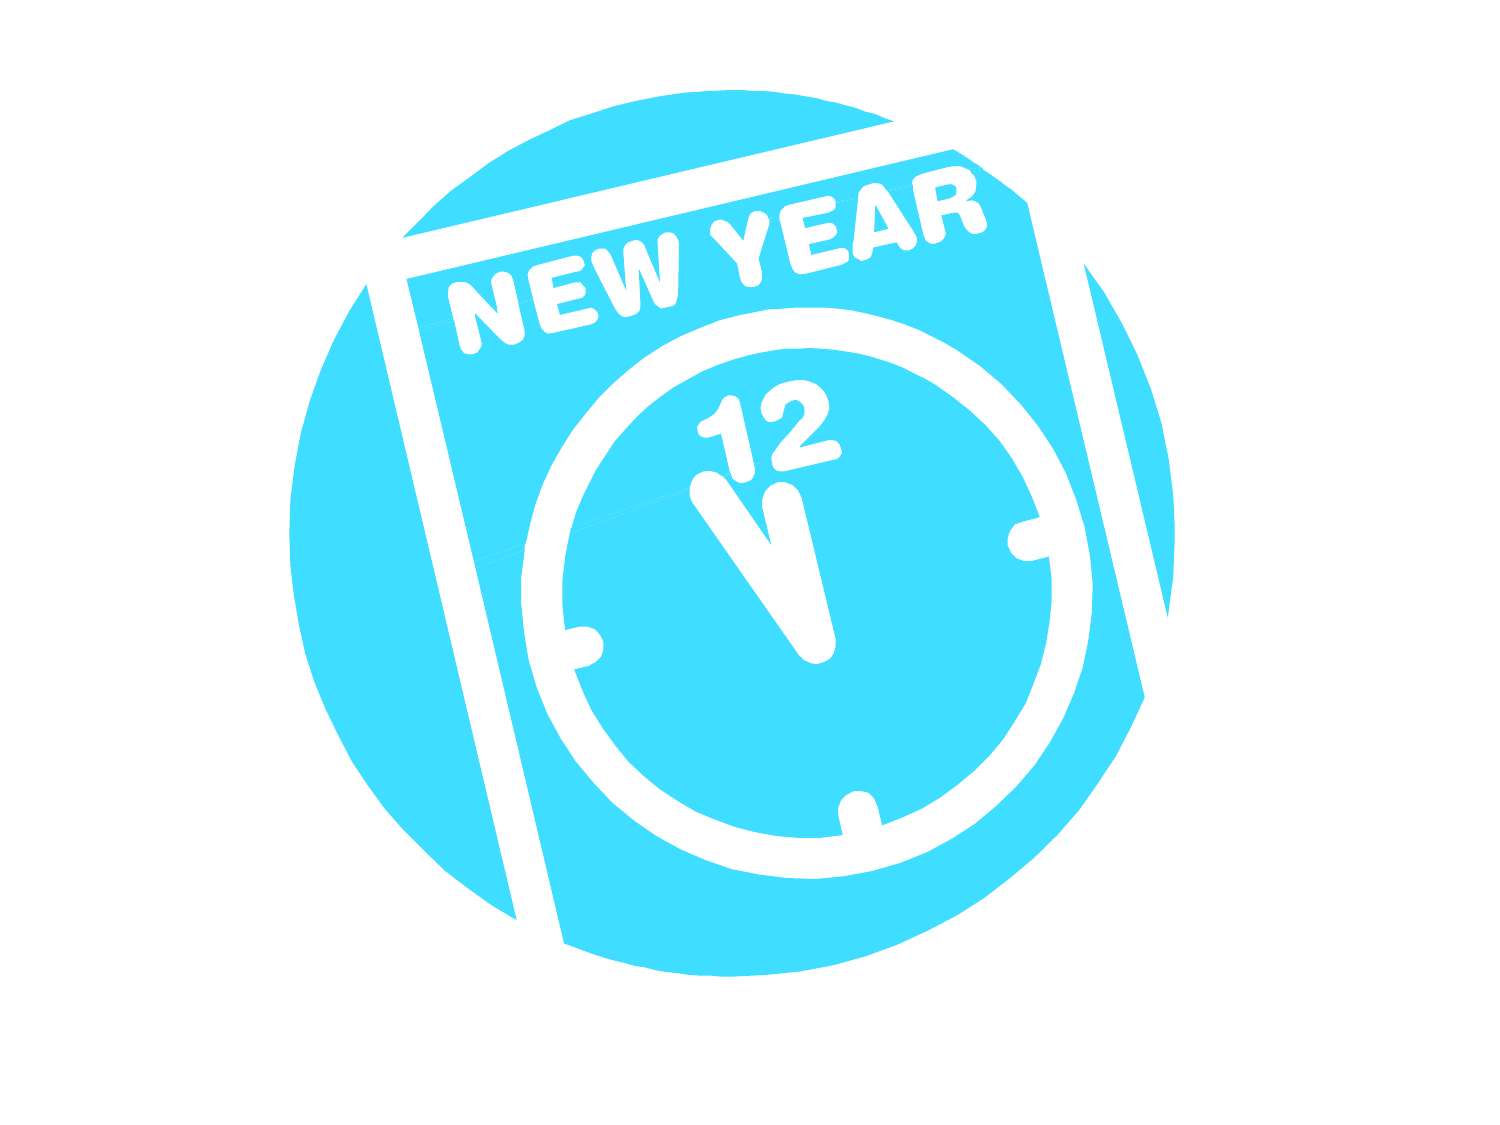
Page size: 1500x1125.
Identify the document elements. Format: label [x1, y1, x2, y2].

picture [288, 89, 1175, 977]
